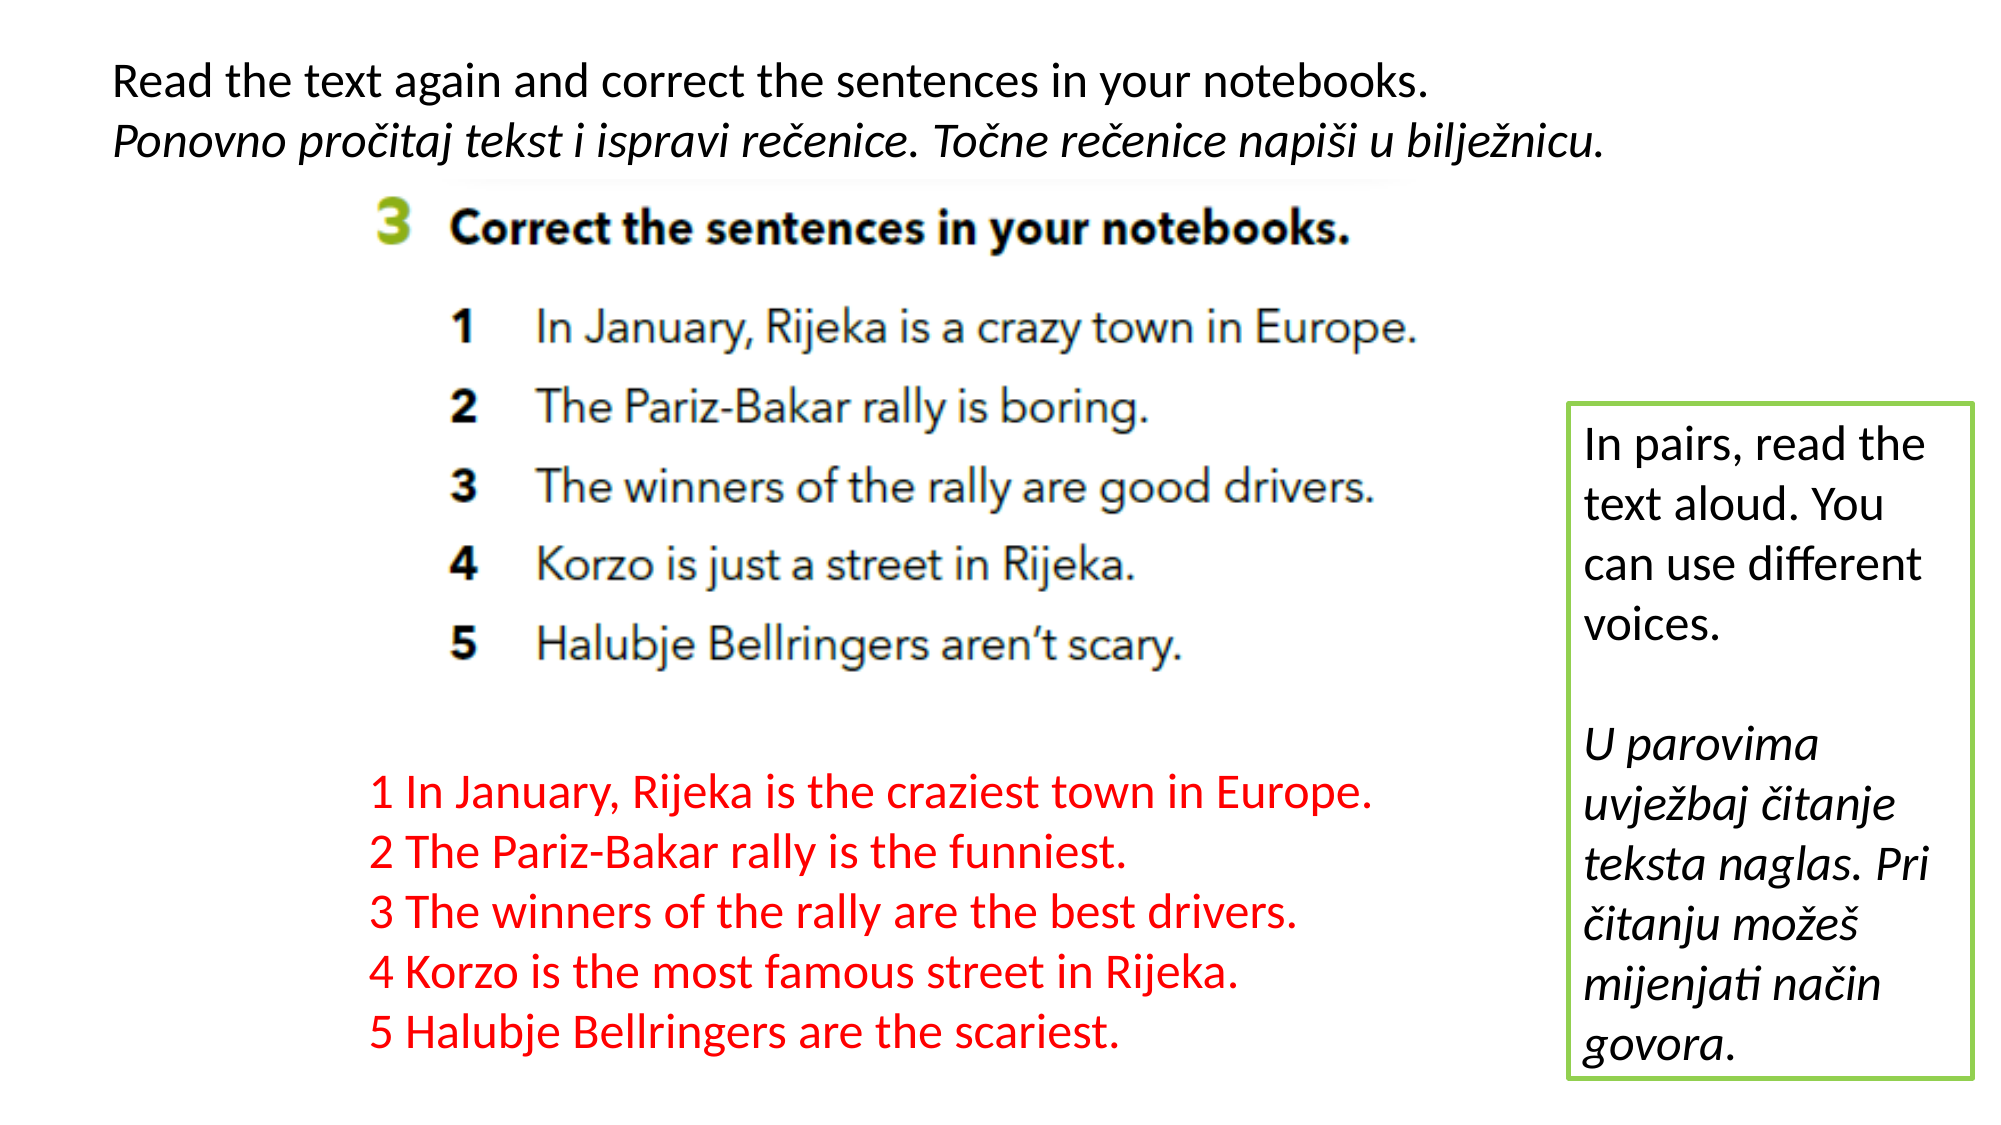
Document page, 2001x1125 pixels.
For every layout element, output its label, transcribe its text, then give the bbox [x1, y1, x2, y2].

text_box 1 In January, Rijeka is the craziest town in Europe. 2 The Pariz-Bakar rally is the funniest. 3 The winners of the rally are the best drivers. 4 Korzo is the most famous street in Rijeka. 5 Halubje Bellringers are the scariest. [353, 751, 1409, 1067]
text_box In pairs, read the text aloud. You can use different voices. U parovima uvježbaj čitanje teksta naglas. Pri čitanju možeš mijenjati način govora. [1568, 403, 1973, 1079]
text_box Read the text again and correct the sentences in your notebooks. Ponovno pročitaj tekst i ispravi rečenice. Točne rečenice napiši u bilježnicu. [97, 39, 1772, 175]
picture [353, 179, 1438, 706]
